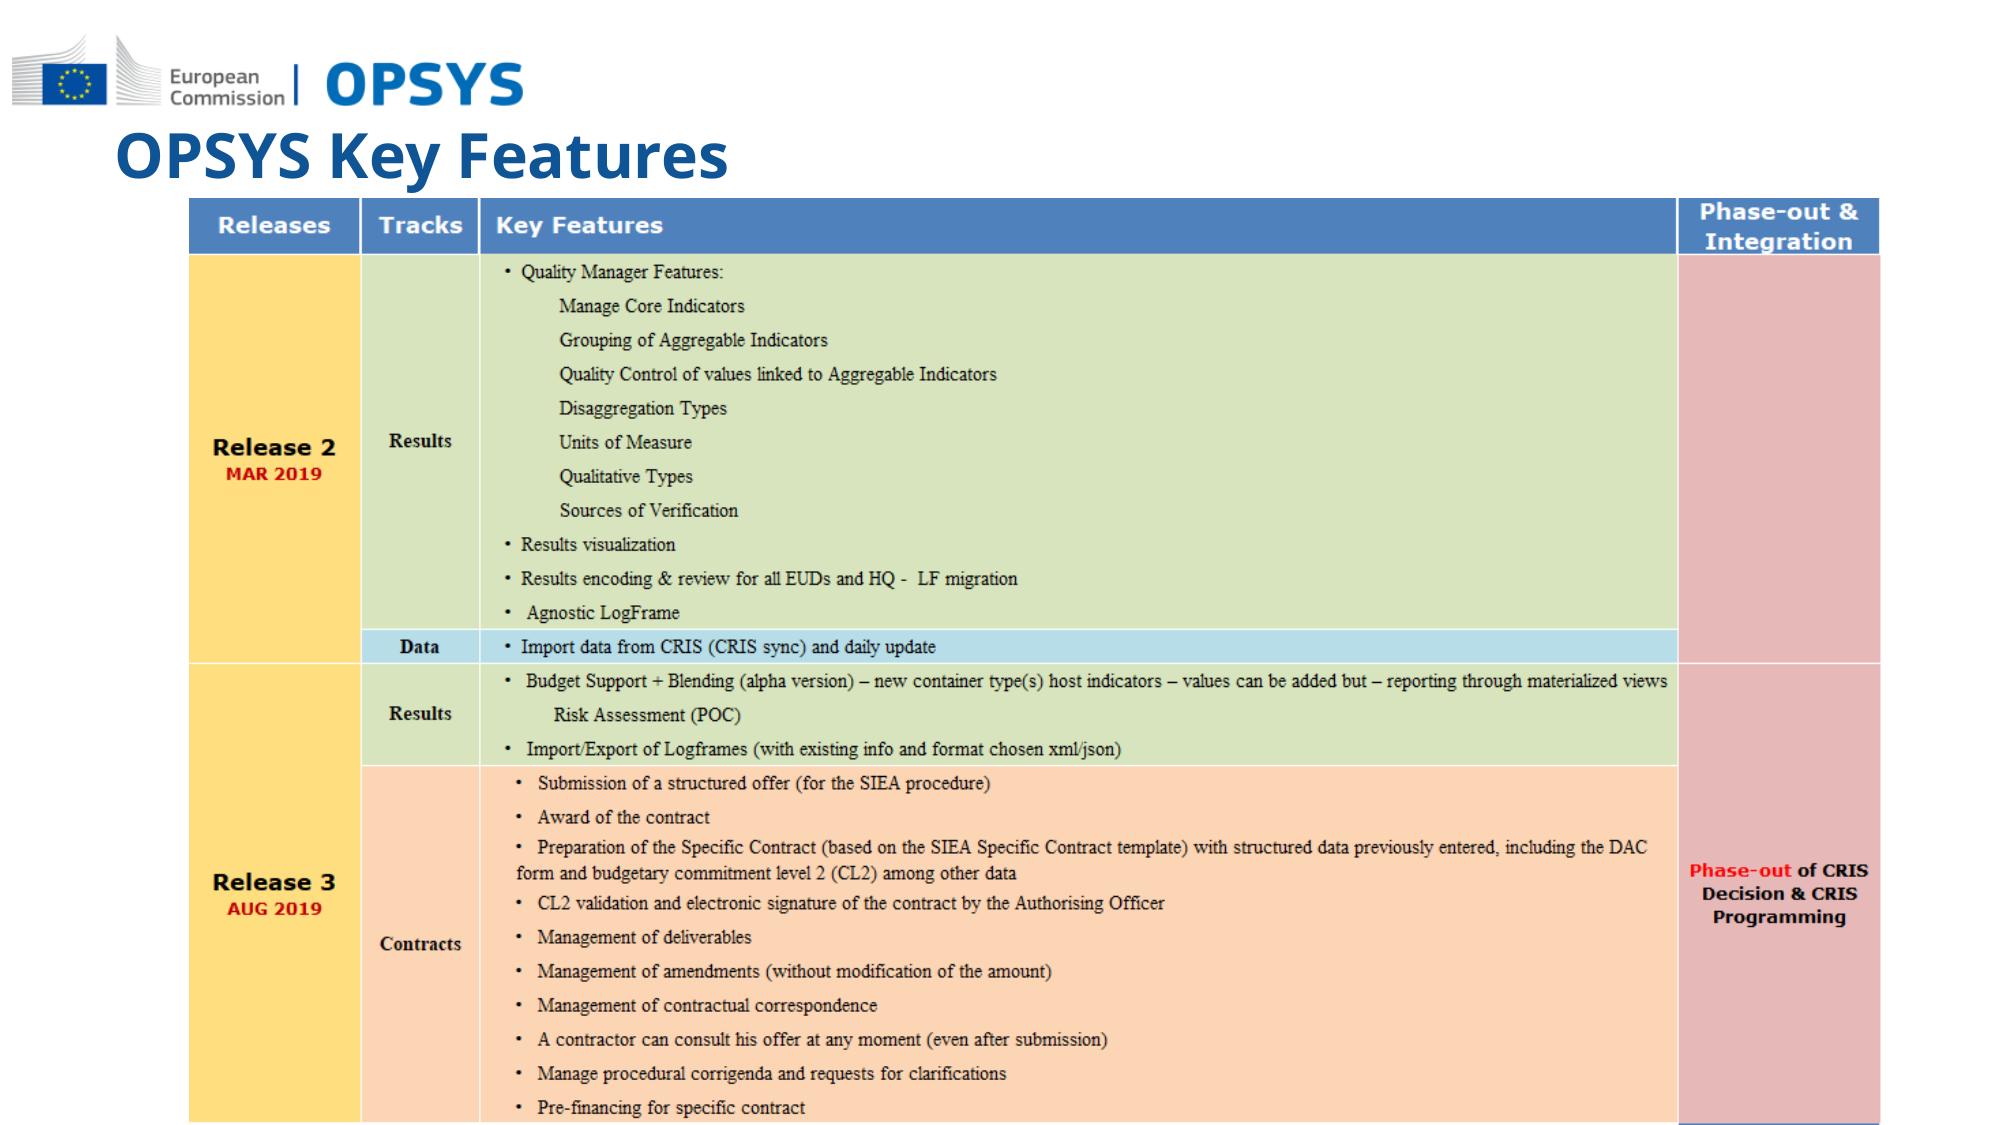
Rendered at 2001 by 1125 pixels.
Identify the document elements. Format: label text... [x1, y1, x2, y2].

title OPSYS Key Features [99, 108, 1388, 200]
picture [189, 198, 1882, 1125]
picture [12, 0, 523, 137]
